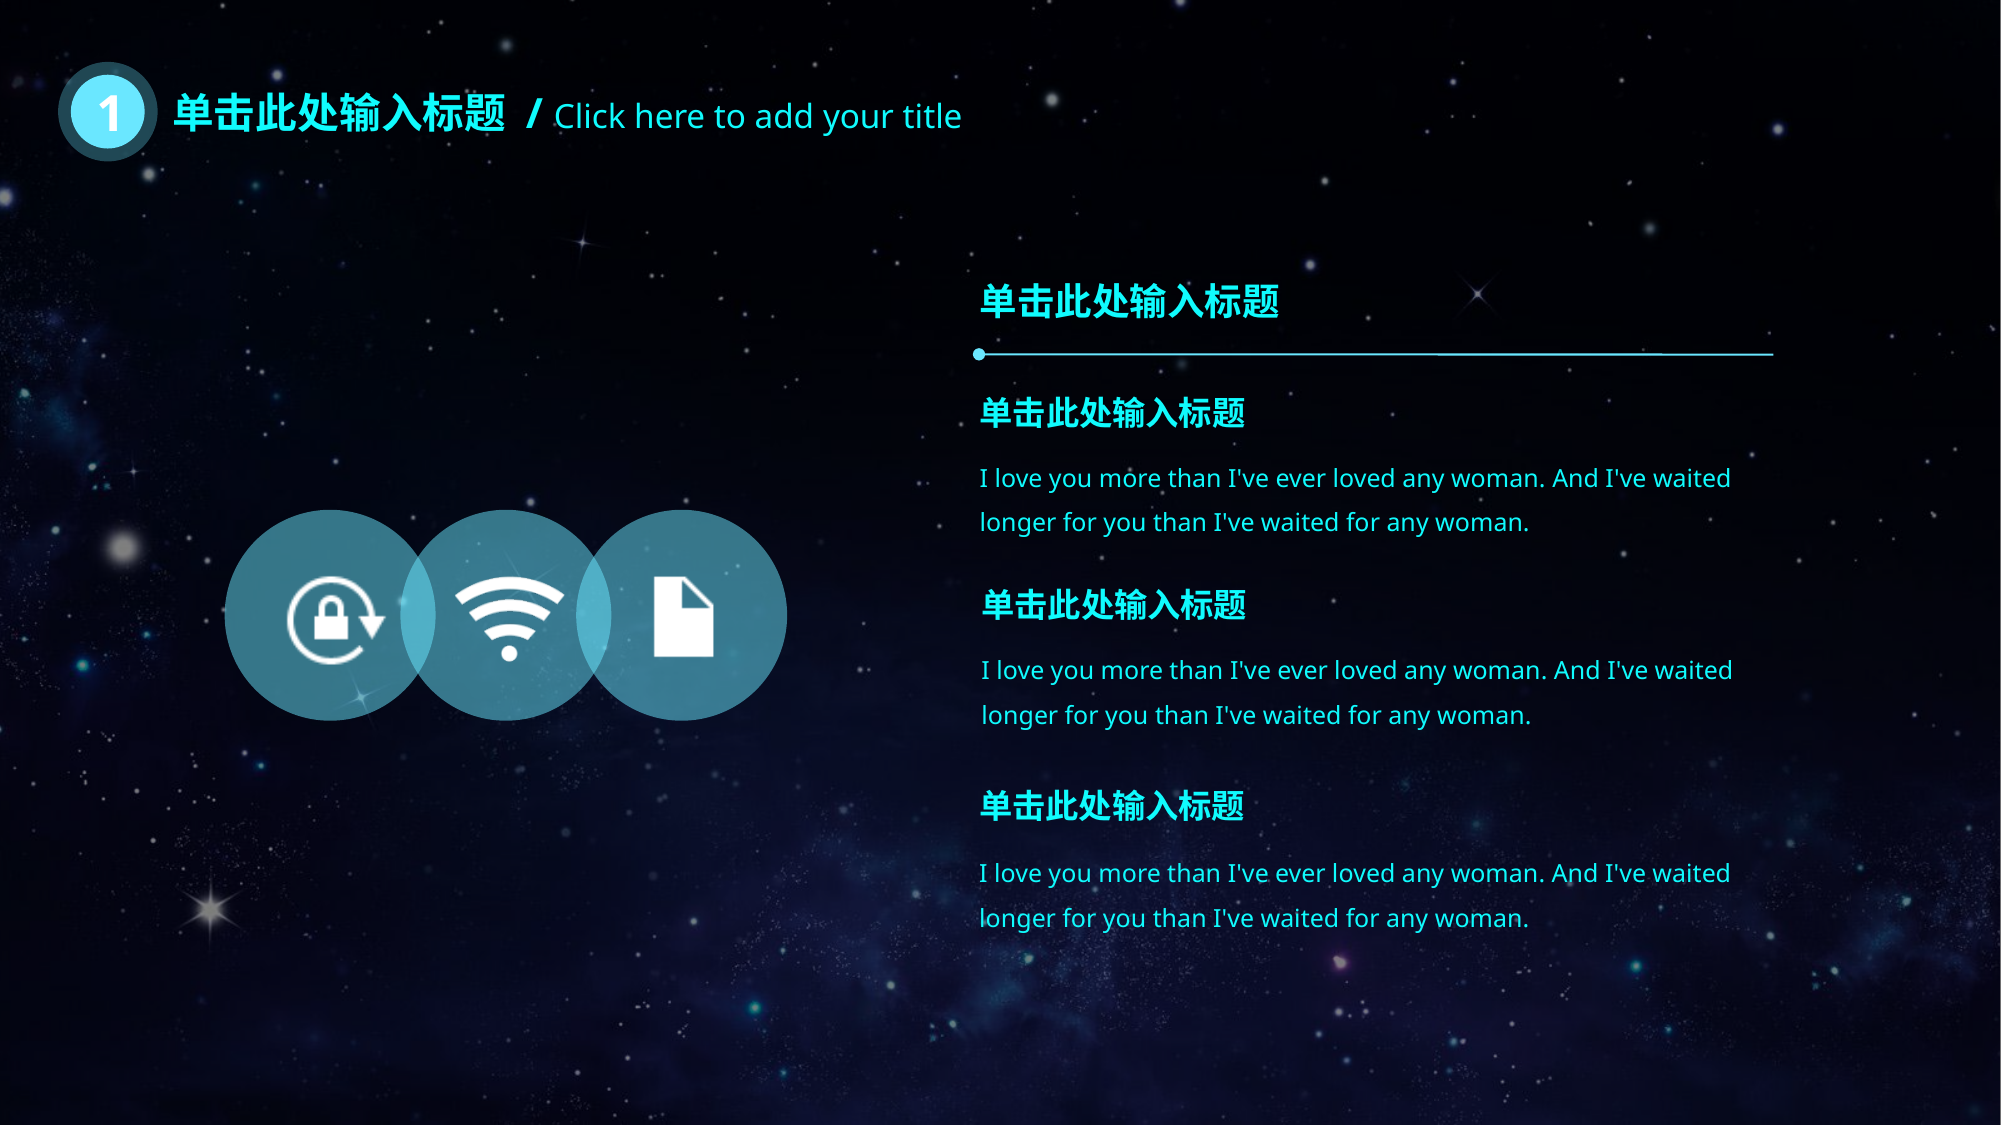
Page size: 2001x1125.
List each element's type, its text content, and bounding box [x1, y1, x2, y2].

text_box 单击此处输入标题 / Click here to add your title [158, 78, 1017, 144]
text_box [224, 509, 400, 721]
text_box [58, 61, 158, 162]
picture [0, 0, 2001, 1125]
text_box I love you more than I've ever loved any woman. And I've waited longer for you than I've waited for any woman. [964, 439, 1776, 545]
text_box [400, 509, 576, 721]
text_box 单击此处输入标题 [964, 777, 1405, 832]
text_box 单击此处输入标题 [964, 384, 1405, 440]
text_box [576, 509, 788, 721]
text_box 单击此处输入标题 [964, 270, 1592, 331]
text_box [950, 892, 1394, 951]
text_box I love you more than I've ever loved any woman. And I've waited longer for you than I've waited for any woman. [964, 835, 1784, 940]
text_box 单击此处输入标题 [966, 576, 1407, 632]
text_box I love you more than I've ever loved any woman. And I've waited longer for you than I've waited for any woman. [966, 631, 1786, 737]
